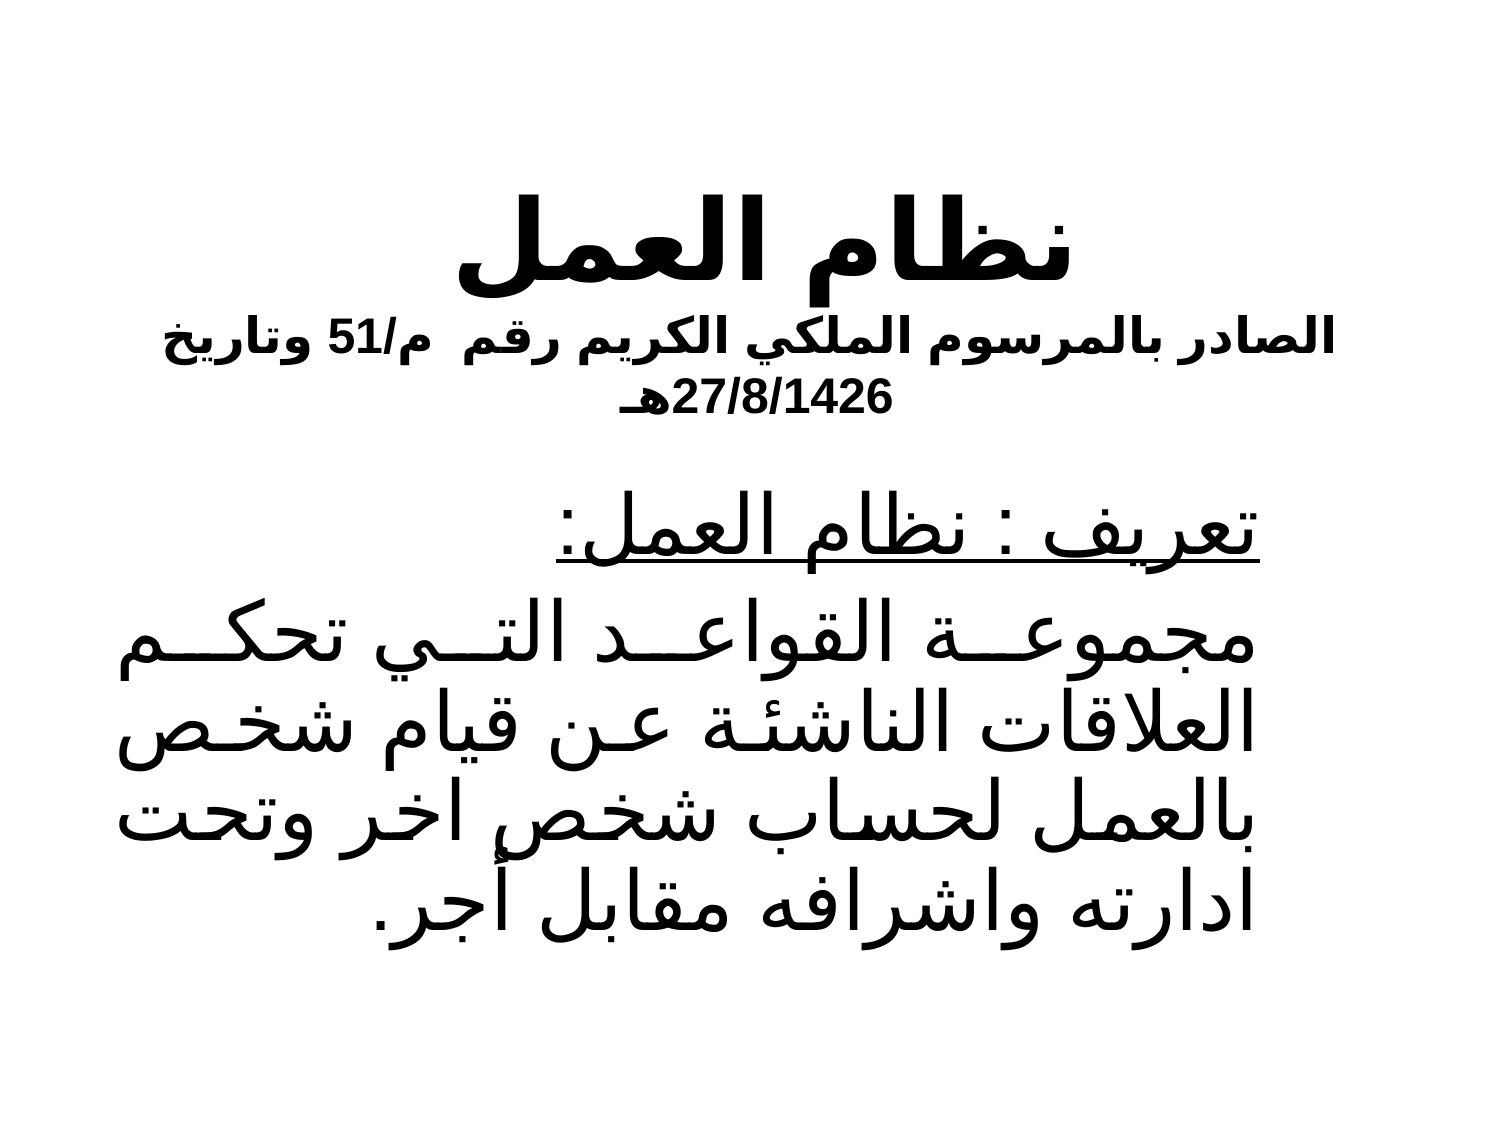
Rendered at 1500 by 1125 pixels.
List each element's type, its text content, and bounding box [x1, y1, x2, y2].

subtitle تعريف : نظام العمل: مجموعة القواعد التي تحكم العلاقات الناشئة عن قيام شخص بالعمل لحساب شخص اخر وتحت ادارته واشرافه مقابل أجر. [99, 474, 1276, 938]
title نظام العمل الصادر بالمرسوم الملكي الكريم رقم م/51 وتاريخ 27/8/1426هـ [112, 174, 1388, 417]
